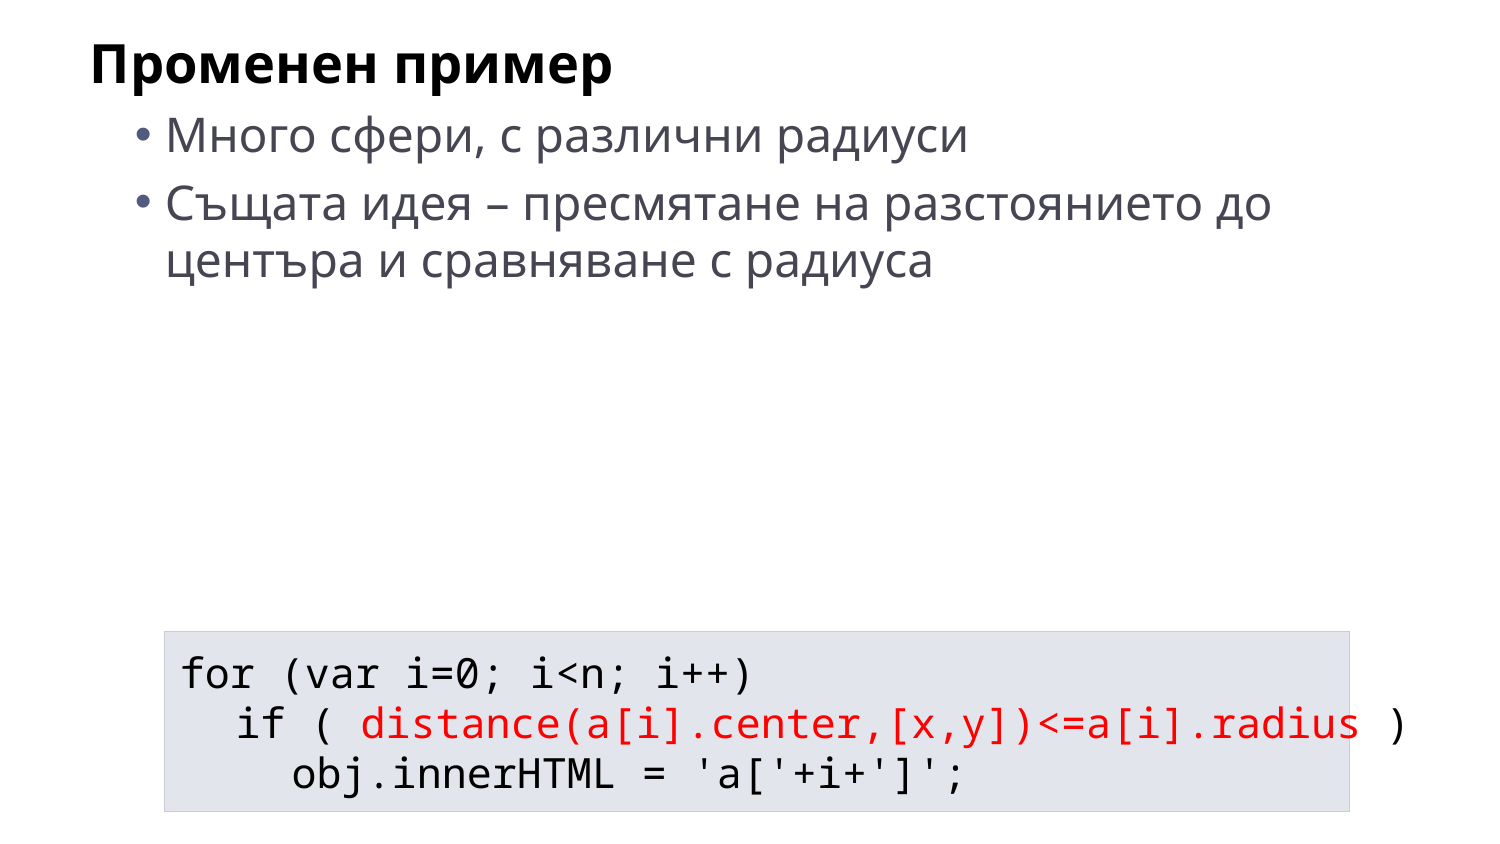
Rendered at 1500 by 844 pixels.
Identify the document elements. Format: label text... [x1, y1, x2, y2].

text_box for (var i=0; i<n; i++) if ( distance(a[i].center,[x,y])<=a[i].radius ) obj.innerHTML = 'a['+i+']'; [164, 631, 1350, 812]
list Променен пример Много сфери, с различни радиуси Същата идея – пресмятане на разстоянието до центъра и сравняване с радиуса [75, 21, 1475, 835]
